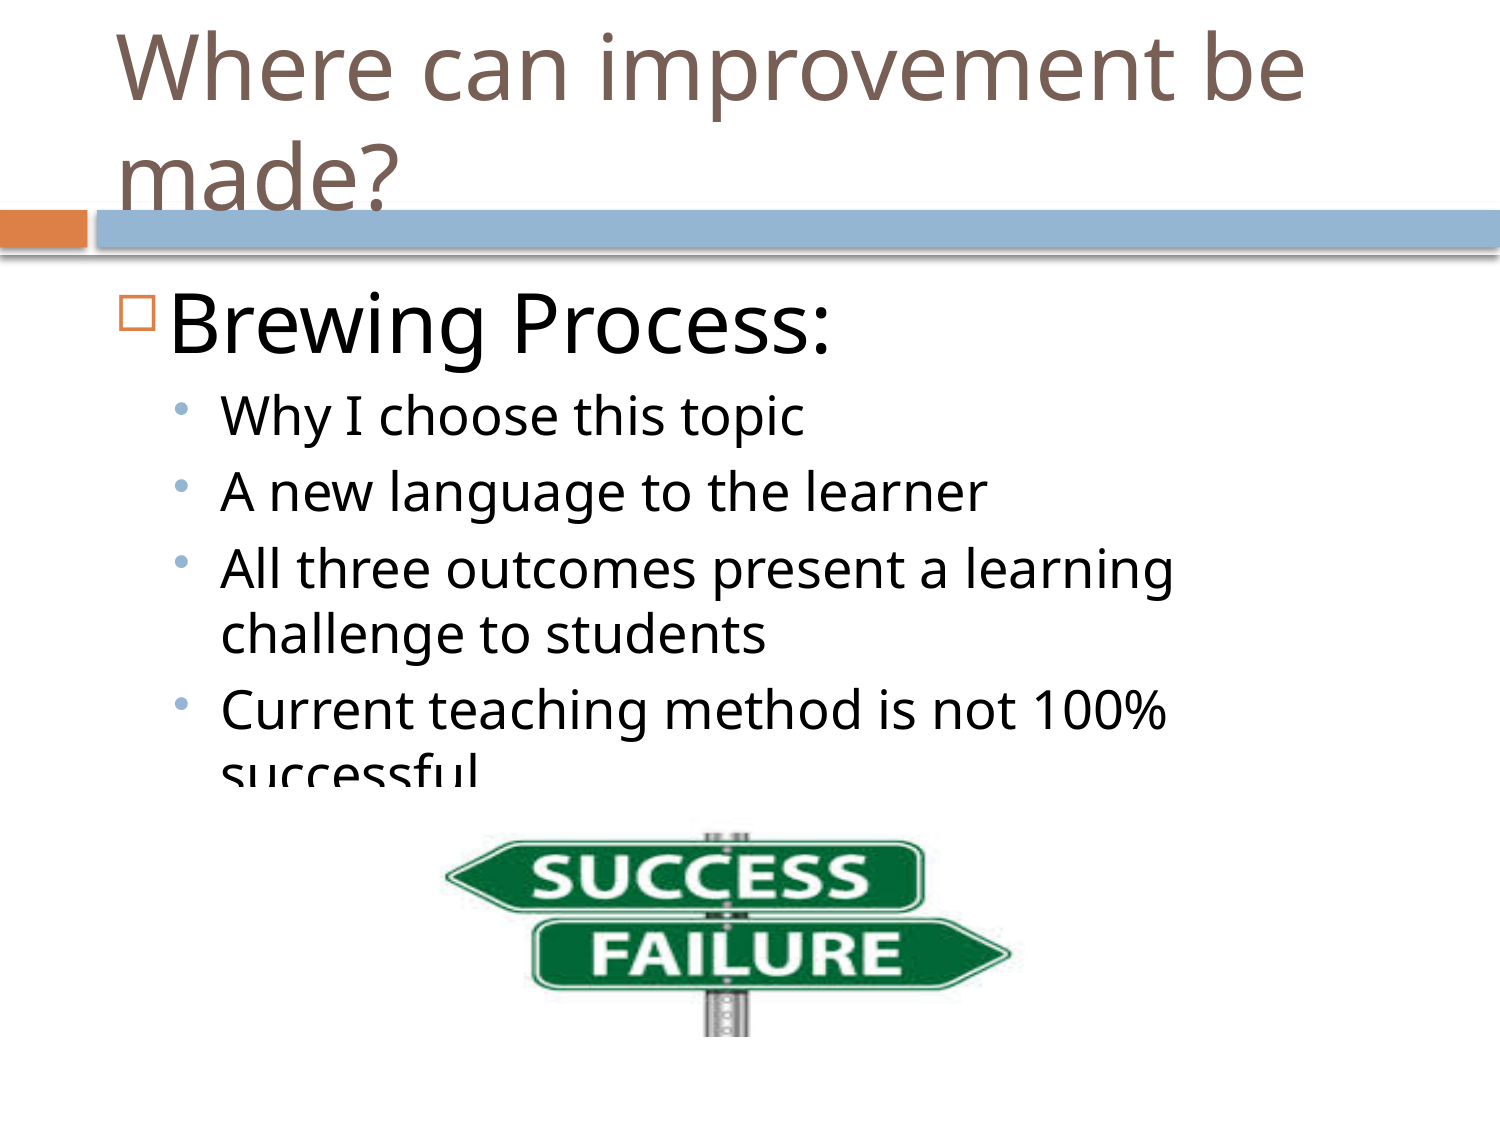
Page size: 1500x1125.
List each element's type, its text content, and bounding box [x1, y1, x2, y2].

picture [212, 787, 1226, 1038]
title Where can improvement be made? [100, 37, 1438, 200]
list Brewing Process: Why I choose this topic A new language to the learner All three outcomes present a learning challenge to students Current teaching method is not 100% successful [100, 262, 1438, 1000]
